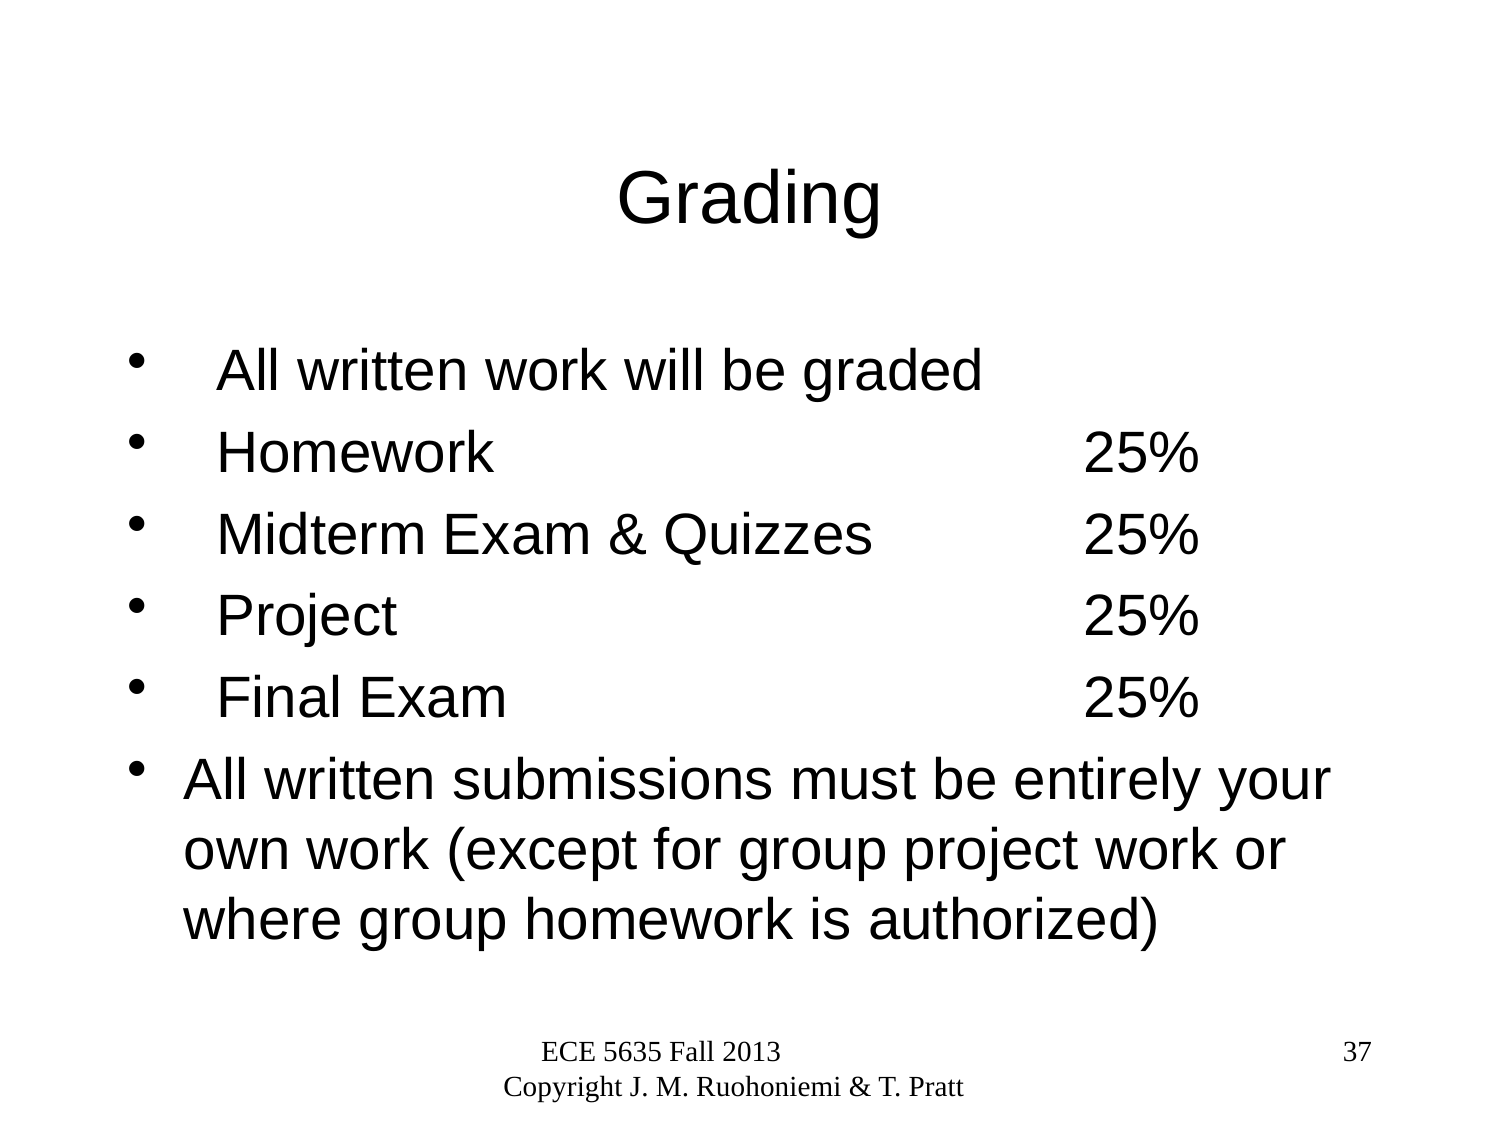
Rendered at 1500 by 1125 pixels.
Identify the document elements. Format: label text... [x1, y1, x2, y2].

slide_number 37 [1074, 1024, 1388, 1101]
footer ECE 5635 Fall 2013 Copyright J. M. Ruohoniemi & T. Pratt [487, 1024, 988, 1101]
title Grading [112, 99, 1388, 288]
list All written work will be graded Homework 25% Midterm Exam & Quizzes 25% Project 25% Final Exam 25% All written submissions must be entirely your own work (except for group project work or where group homework is authorized) [112, 324, 1388, 1001]
